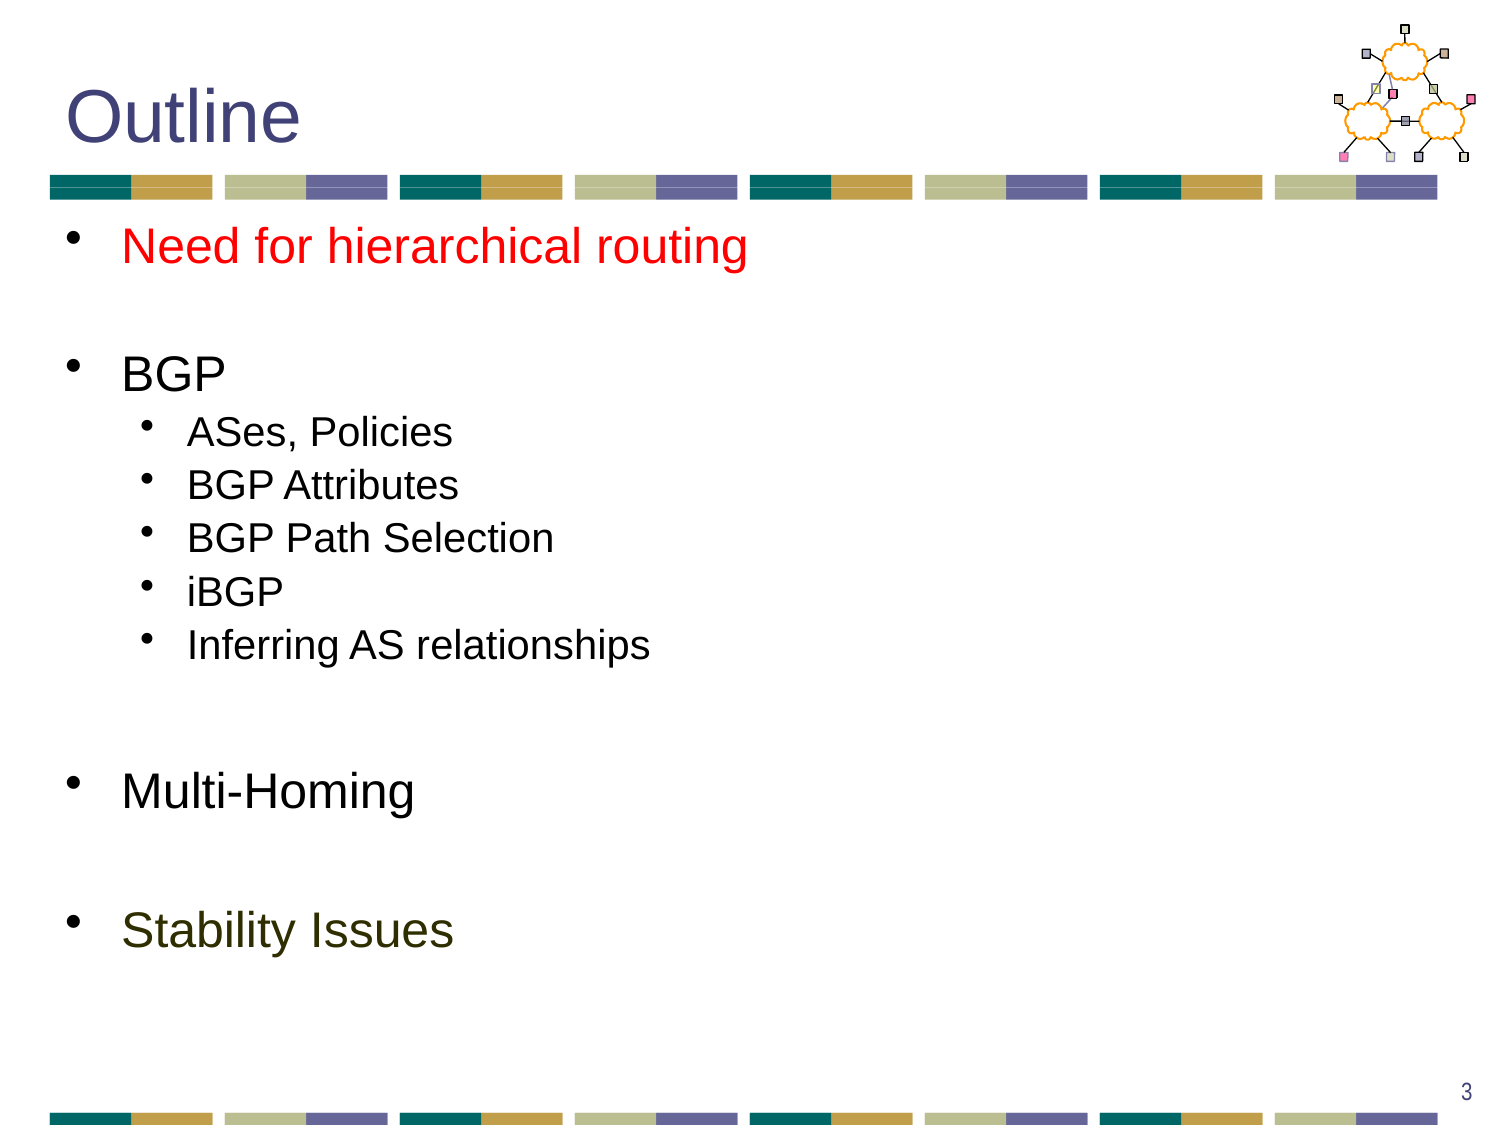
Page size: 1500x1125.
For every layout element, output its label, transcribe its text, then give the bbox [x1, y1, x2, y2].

title Outline [49, 62, 1388, 163]
slide_number 3 [1174, 1037, 1488, 1113]
list Need for hierarchical routing BGP ASes, Policies BGP Attributes BGP Path Selection iBGP Inferring AS relationships Multi-Homing Stability Issues [49, 212, 1438, 1001]
